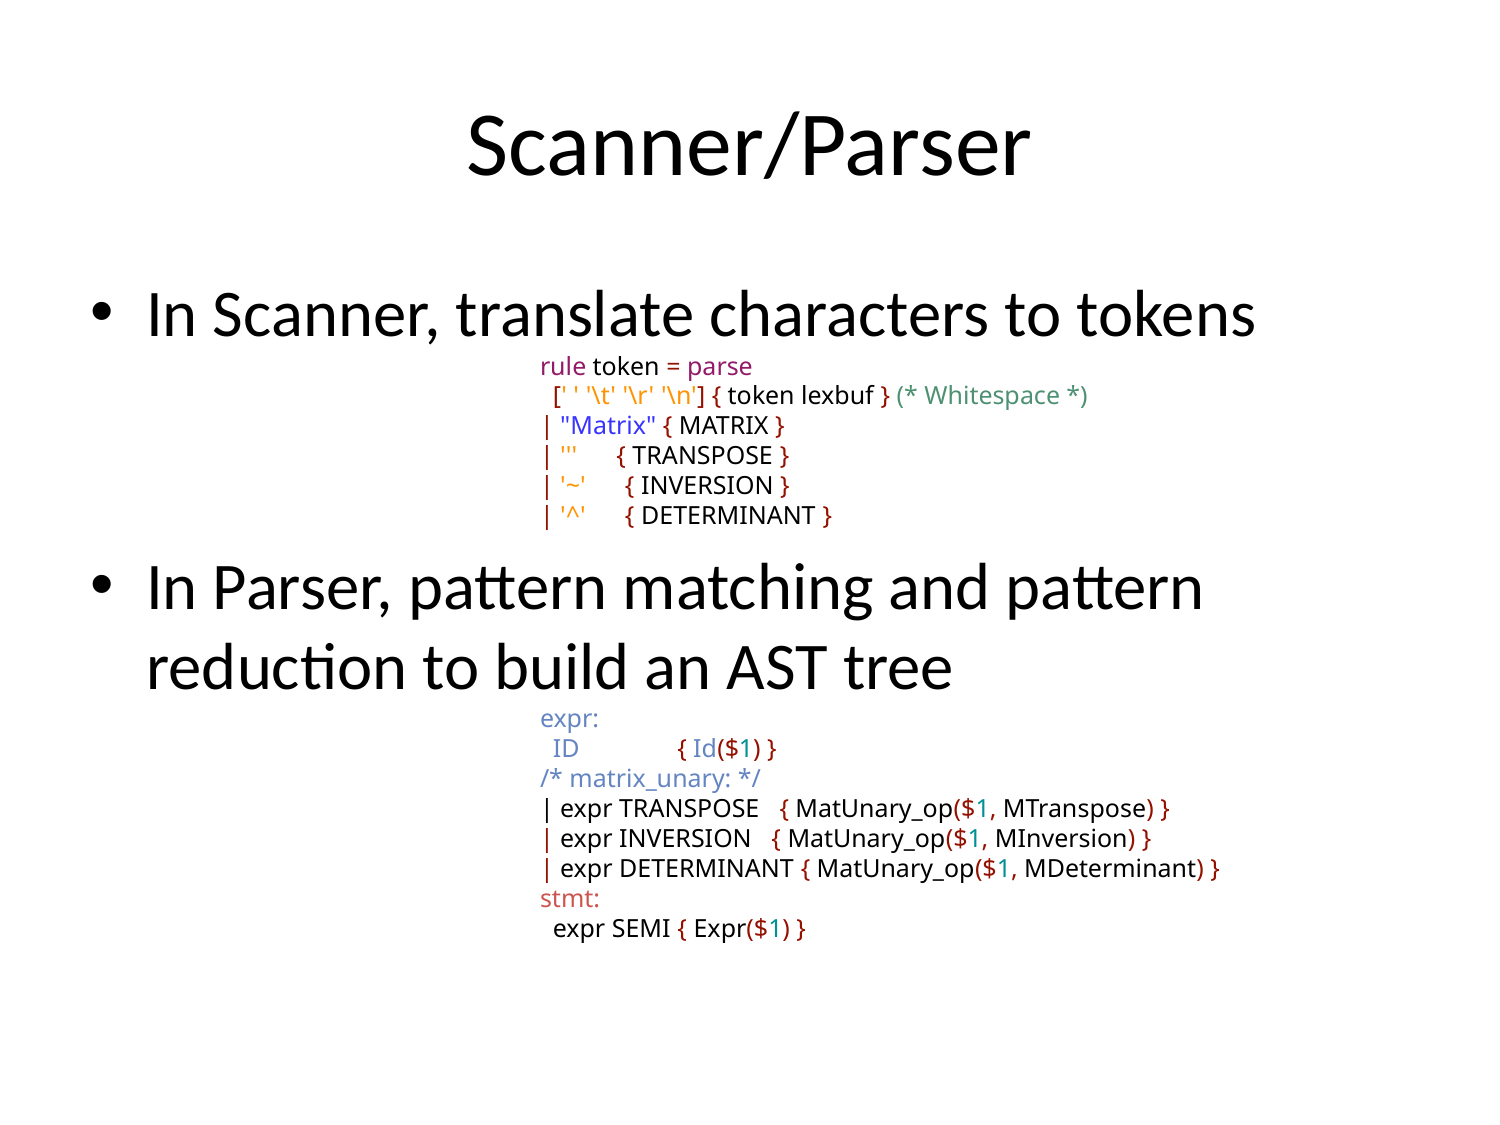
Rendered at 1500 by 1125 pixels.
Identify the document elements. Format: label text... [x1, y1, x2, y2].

title Scanner/Parser [75, 45, 1425, 233]
list In Scanner, translate characters to tokens rule token = parse [' ' '\t' '\r' '\n'] { token lexbuf } (* Whitespace *) | "Matrix" { MATRIX } | ''' { TRANSPOSE } | '~' { INVERSION } | '^' { DETERMINANT } In Parser, pattern matching and pattern reduction to build an AST tree expr: ID { Id($1) } /* matrix_unary: */ | expr TRANSPOSE { MatUnary_op($1, MTranspose) } | expr INVERSION { MatUnary_op($1, MInversion) } | expr DETERMINANT { MatUnary_op($1, MDeterminant) } stmt: expr SEMI { Expr($1) } [75, 262, 1425, 1005]
